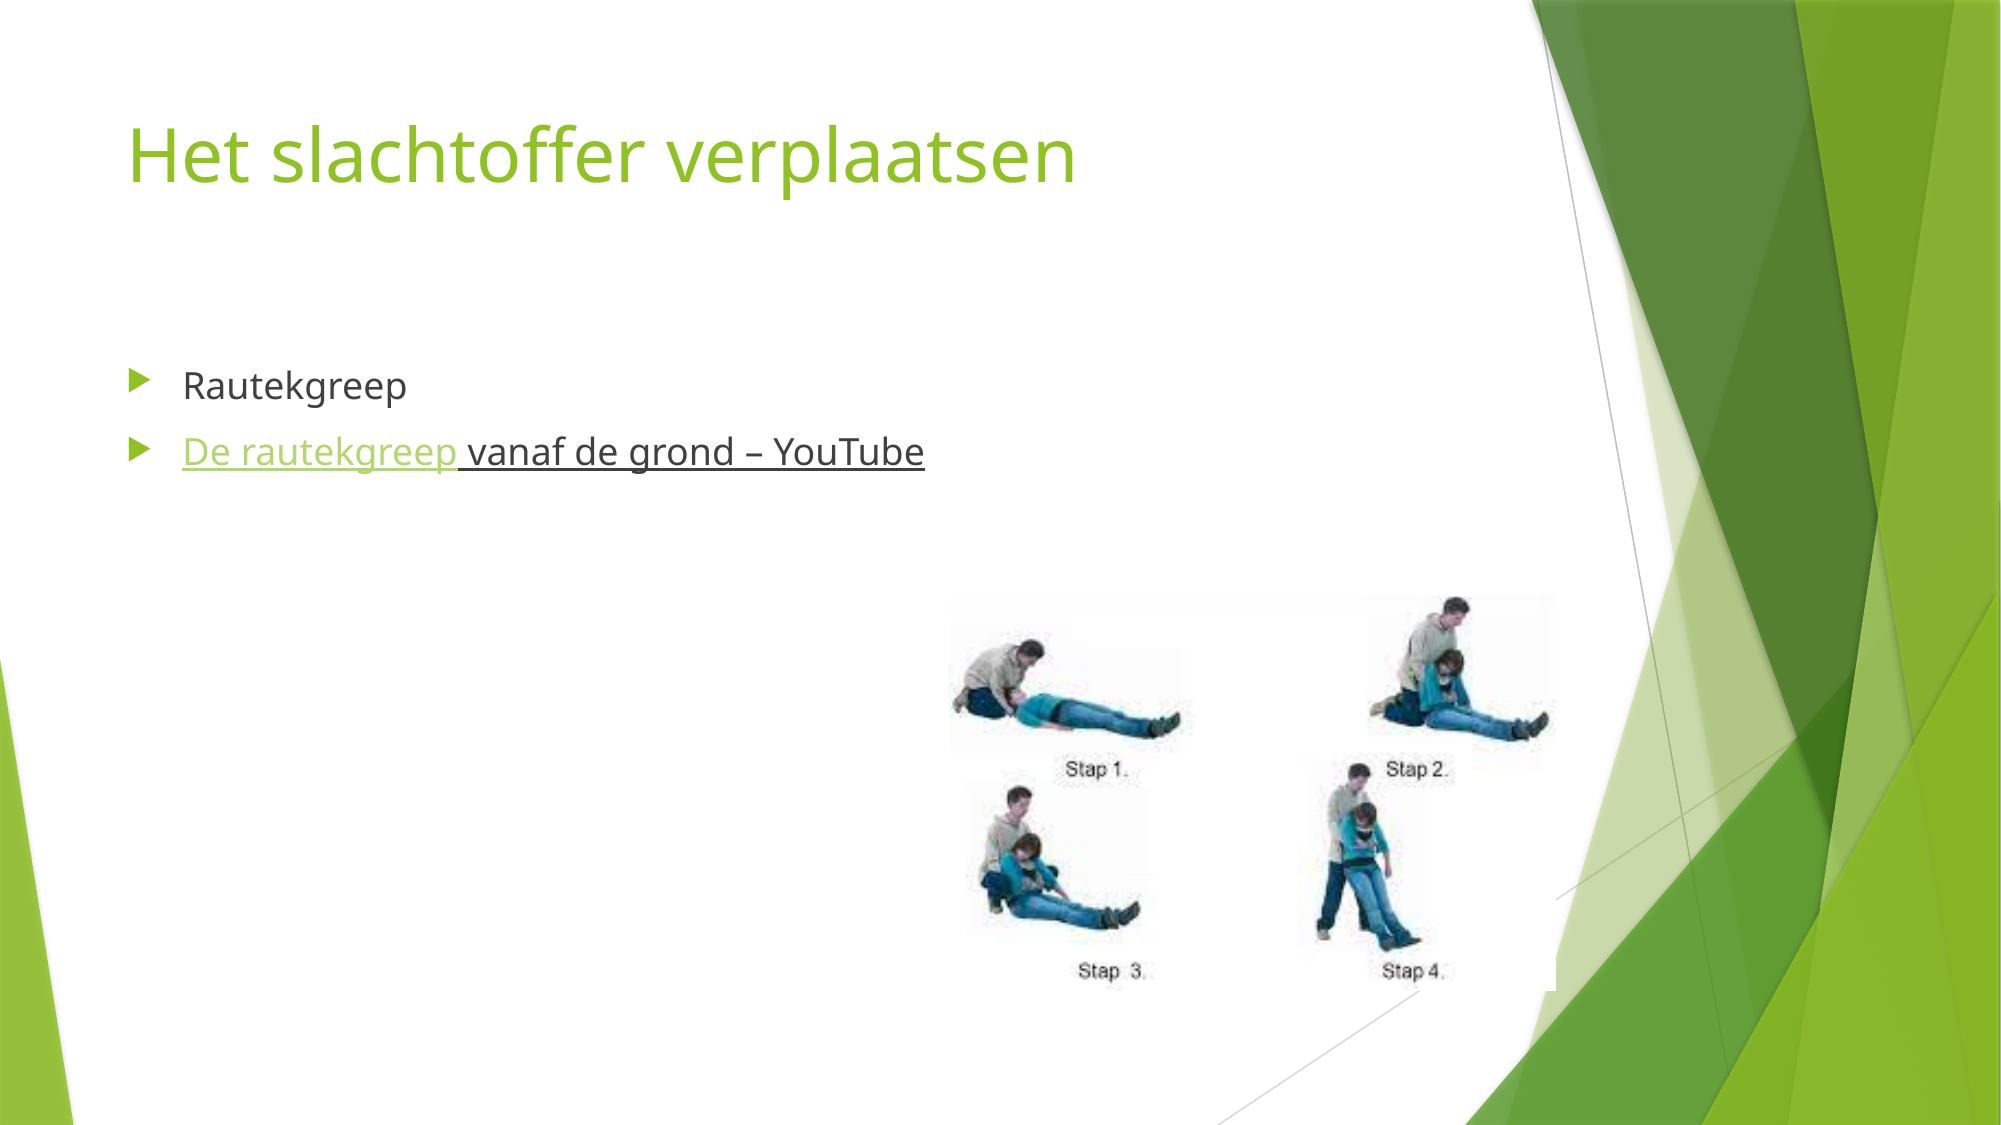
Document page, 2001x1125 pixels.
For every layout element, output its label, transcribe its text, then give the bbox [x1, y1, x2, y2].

picture [949, 596, 1556, 992]
title Het slachtoffer verplaatsen [111, 99, 1522, 317]
list Rautekgreep De rautekgreep vanaf de grond – YouTube [111, 354, 1522, 992]
